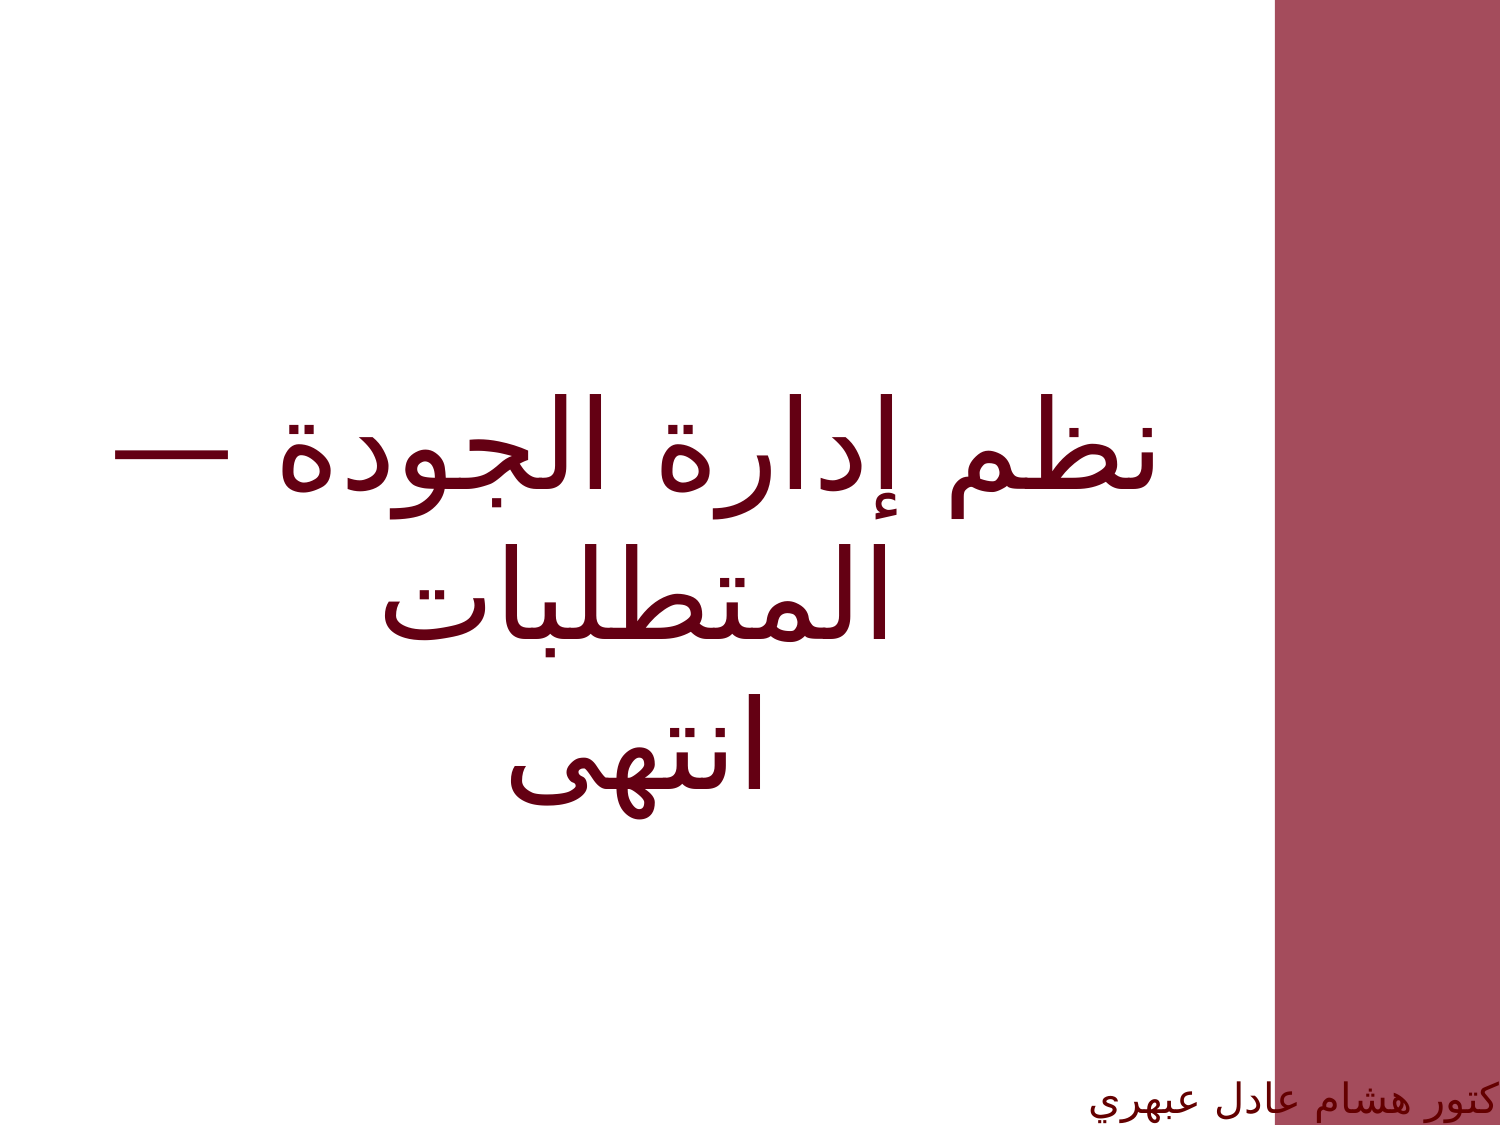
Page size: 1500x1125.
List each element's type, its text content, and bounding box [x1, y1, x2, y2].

text_box [1273, 0, 1500, 1064]
text_box نظم إدارة الجودة — المتطلبات انتهى [0, 356, 1275, 822]
text_box الدكتور هشام عادل عبهري [1073, 1064, 1500, 1125]
